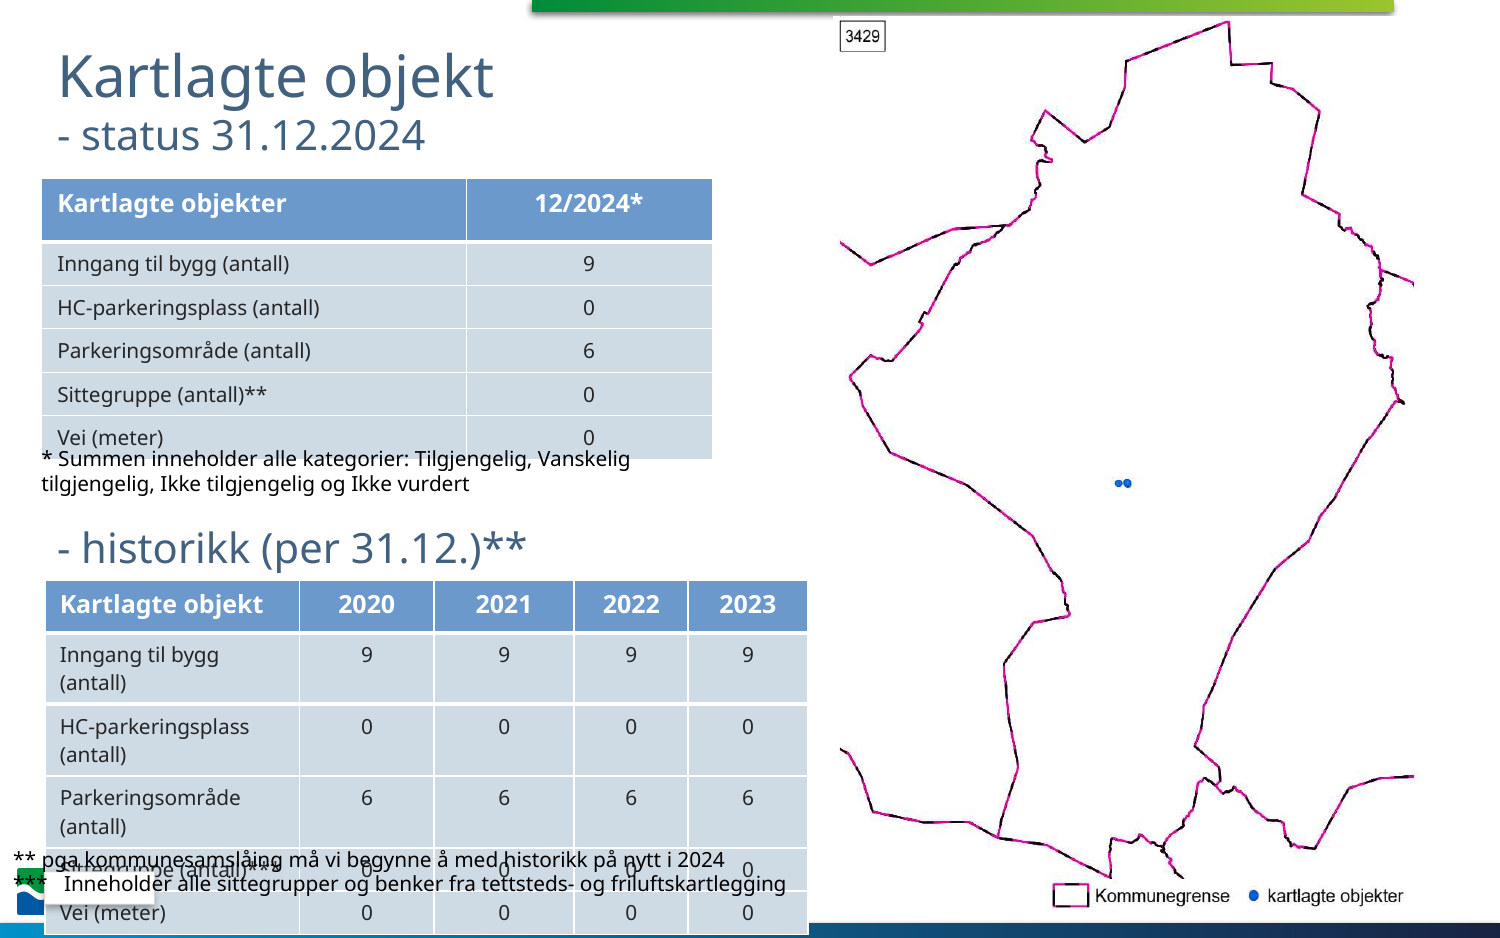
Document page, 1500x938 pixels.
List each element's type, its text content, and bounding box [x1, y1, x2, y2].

table_cell 9 [689, 635, 807, 702]
table_cell Vei (meter) [46, 904, 299, 934]
table_cell 9 [300, 635, 433, 702]
table_cell 0 [575, 904, 687, 934]
table_cell Inngang til bygg (antall) [46, 635, 299, 702]
table_header 2023 [689, 581, 807, 631]
table_cell 6 [435, 777, 573, 838]
table_header 12/2024* [467, 179, 712, 240]
table_cell 0 [467, 416, 712, 459]
table_cell 0 [467, 373, 712, 415]
text_box Kartlagte objekt - status 31.12.2024 [42, 24, 828, 167]
table_cell 0 [467, 286, 712, 328]
table_cell 0 [300, 706, 433, 775]
table_cell 6 [300, 777, 433, 838]
table_cell 0 [300, 904, 433, 934]
table_header 2022 [575, 581, 687, 631]
table_cell Sittegruppe (antall)** [42, 373, 466, 415]
table_cell 9 [467, 244, 712, 285]
table_cell Parkeringsområde (antall) [42, 329, 466, 372]
text_box ** pga kommunesamslåing må vi begynne å med historikk på nytt i 2024 *** Inneholder alle sittegrupper og benker fra tettsteds- og friluftskartlegging [0, 838, 802, 904]
text_box * Summen inneholder alle kategorier: Tilgjengelig, Vanskelig tilgjengelig, Ikke tilgjengelig og Ikke vurdert [26, 438, 711, 504]
table_cell 0 [689, 892, 807, 934]
table_header Kartlagte objekter [42, 179, 466, 240]
table_cell 0 [435, 904, 573, 934]
table_cell Parkeringsområde (antall) [46, 777, 299, 838]
table_cell 0 [435, 706, 573, 775]
table_header 2021 [435, 581, 573, 631]
table_cell 0 [802, 849, 807, 890]
table_cell HC-parkeringsplass (antall) [42, 286, 466, 328]
table_cell 6 [575, 777, 687, 838]
table_cell Inngang til bygg (antall) [42, 244, 466, 285]
table_cell 0 [575, 706, 687, 775]
table_cell HC-parkeringsplass (antall) [46, 706, 299, 775]
picture [833, 16, 1419, 913]
table_cell 0 [689, 706, 807, 775]
text_box - historikk (per 31.12.)** [42, 496, 828, 580]
table_cell 6 [467, 329, 712, 372]
table_cell 9 [435, 635, 573, 702]
table_header 2020 [300, 581, 433, 631]
table_cell Vei (meter) [42, 416, 466, 438]
table_header Kartlagte objekt [46, 581, 299, 631]
table_cell 6 [689, 777, 807, 847]
table_cell 9 [575, 635, 687, 702]
